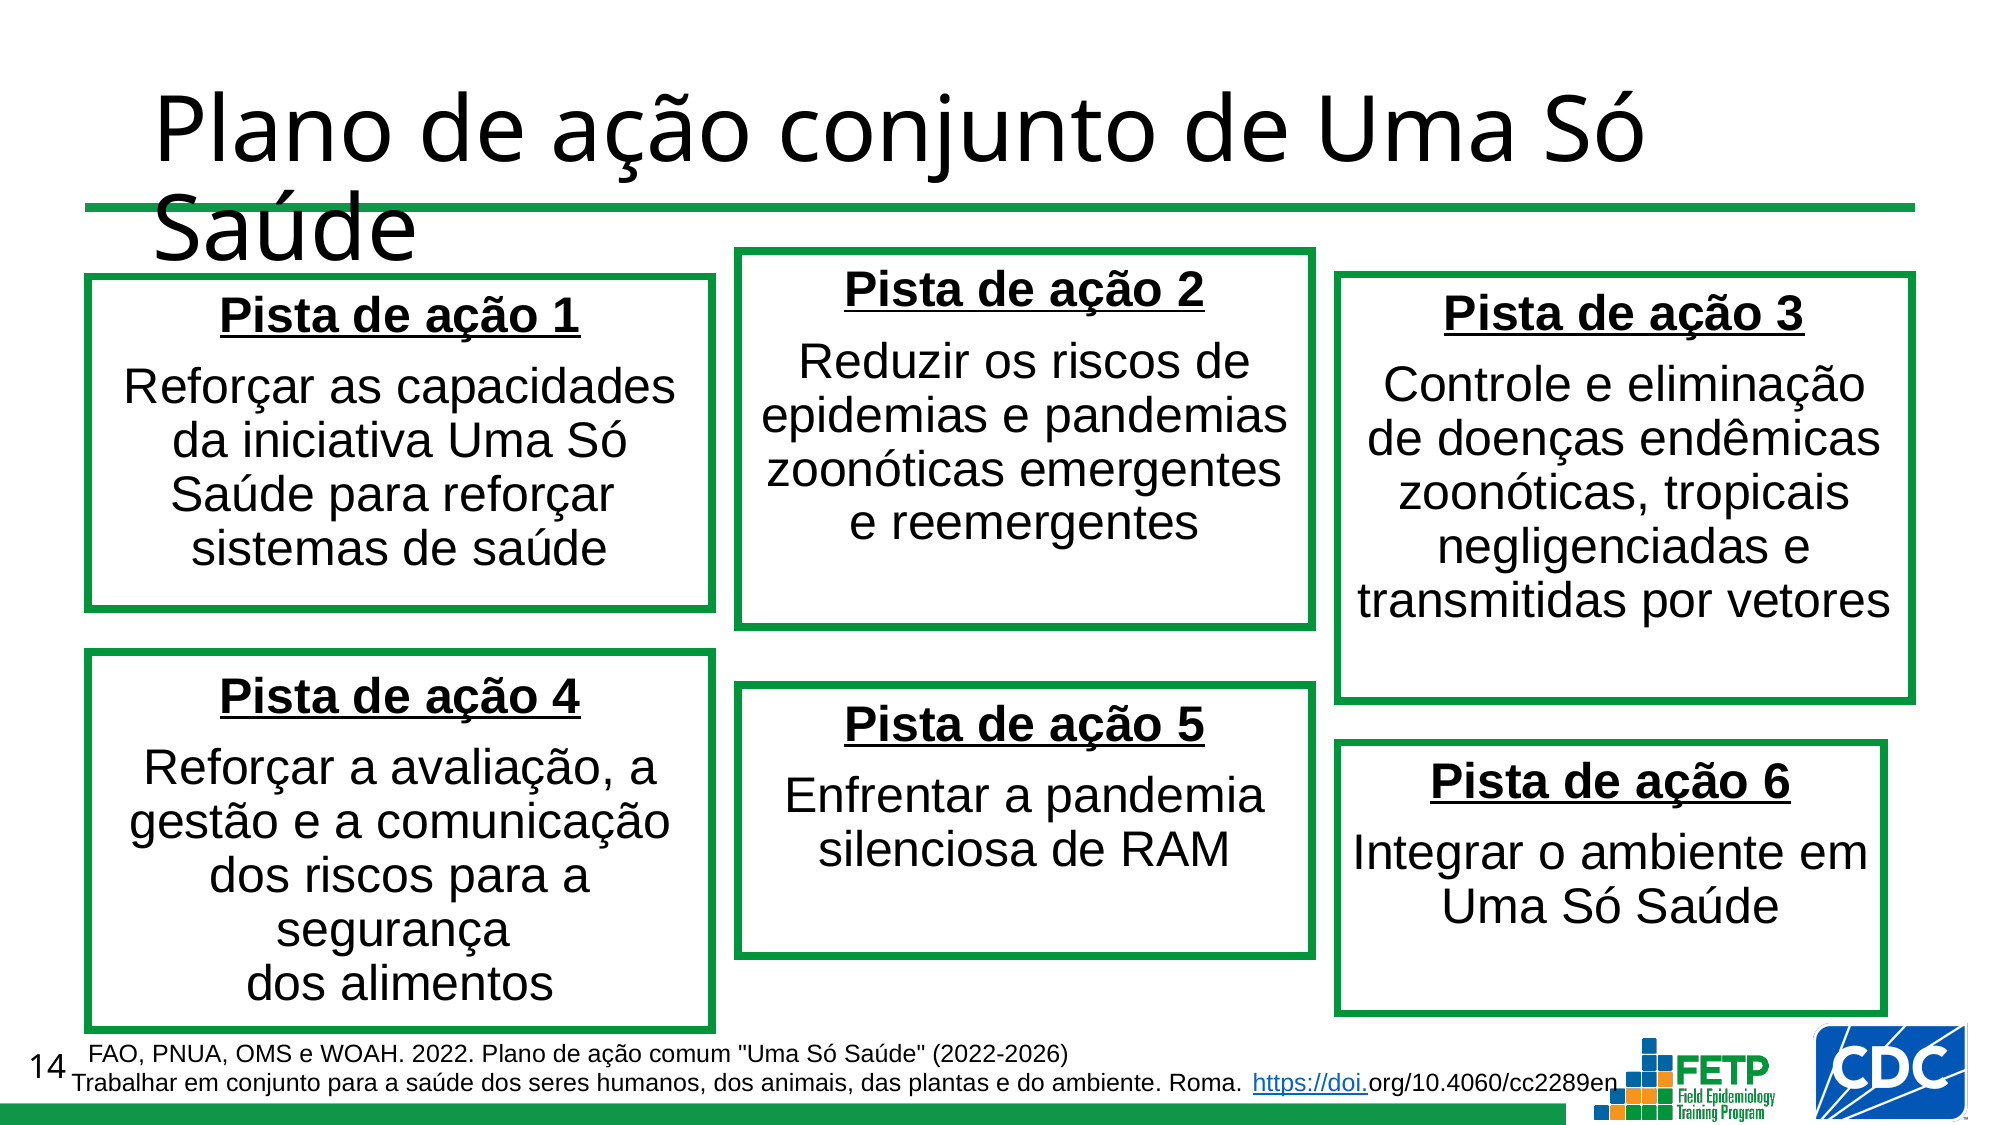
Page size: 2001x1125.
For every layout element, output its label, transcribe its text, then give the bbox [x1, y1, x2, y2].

title Plano de ação conjunto de Uma Só Saúde [137, 75, 1863, 207]
list Trabalhar em conjunto para a saúde dos seres humanos, dos animais, das plantas e do ambiente. Roma. https://doi.org/10.4060/cc2289en [56, 1062, 1679, 1125]
text_box Pista de ação 2 Reduzir os riscos de epidemias e pandemias zoonóticas emergentes e reemergentes [737, 250, 1313, 628]
text_box Pista de ação 1 Reforçar as capacidades da iniciativa Uma Só Saúde para reforçar sistemas de saúde [87, 275, 713, 610]
text_box Pista de ação 6 Integrar o ambiente em Uma Só Saúde [1336, 741, 1885, 1015]
text_box Pista de ação 5 Enfrentar a pandemia silenciosa de RAM [737, 684, 1313, 957]
picture [1813, 1023, 1968, 1122]
picture [1594, 1038, 1775, 1122]
text_box FAO, PNUA, OMS e WOAH. 2022. Plano de ação comum "Uma Só Saúde" (2022-2026) [73, 1030, 1466, 1075]
text_box Pista de ação 3 Controle e eliminação de doenças endêmicas zoonóticas, tropicais negligenciadas e transmitidas por vetores [1336, 273, 1913, 702]
text_box Pista de ação 4 Reforçar a avaliação, a gestão e a comunicação dos riscos para a segurança dos alimentos [87, 651, 713, 1030]
